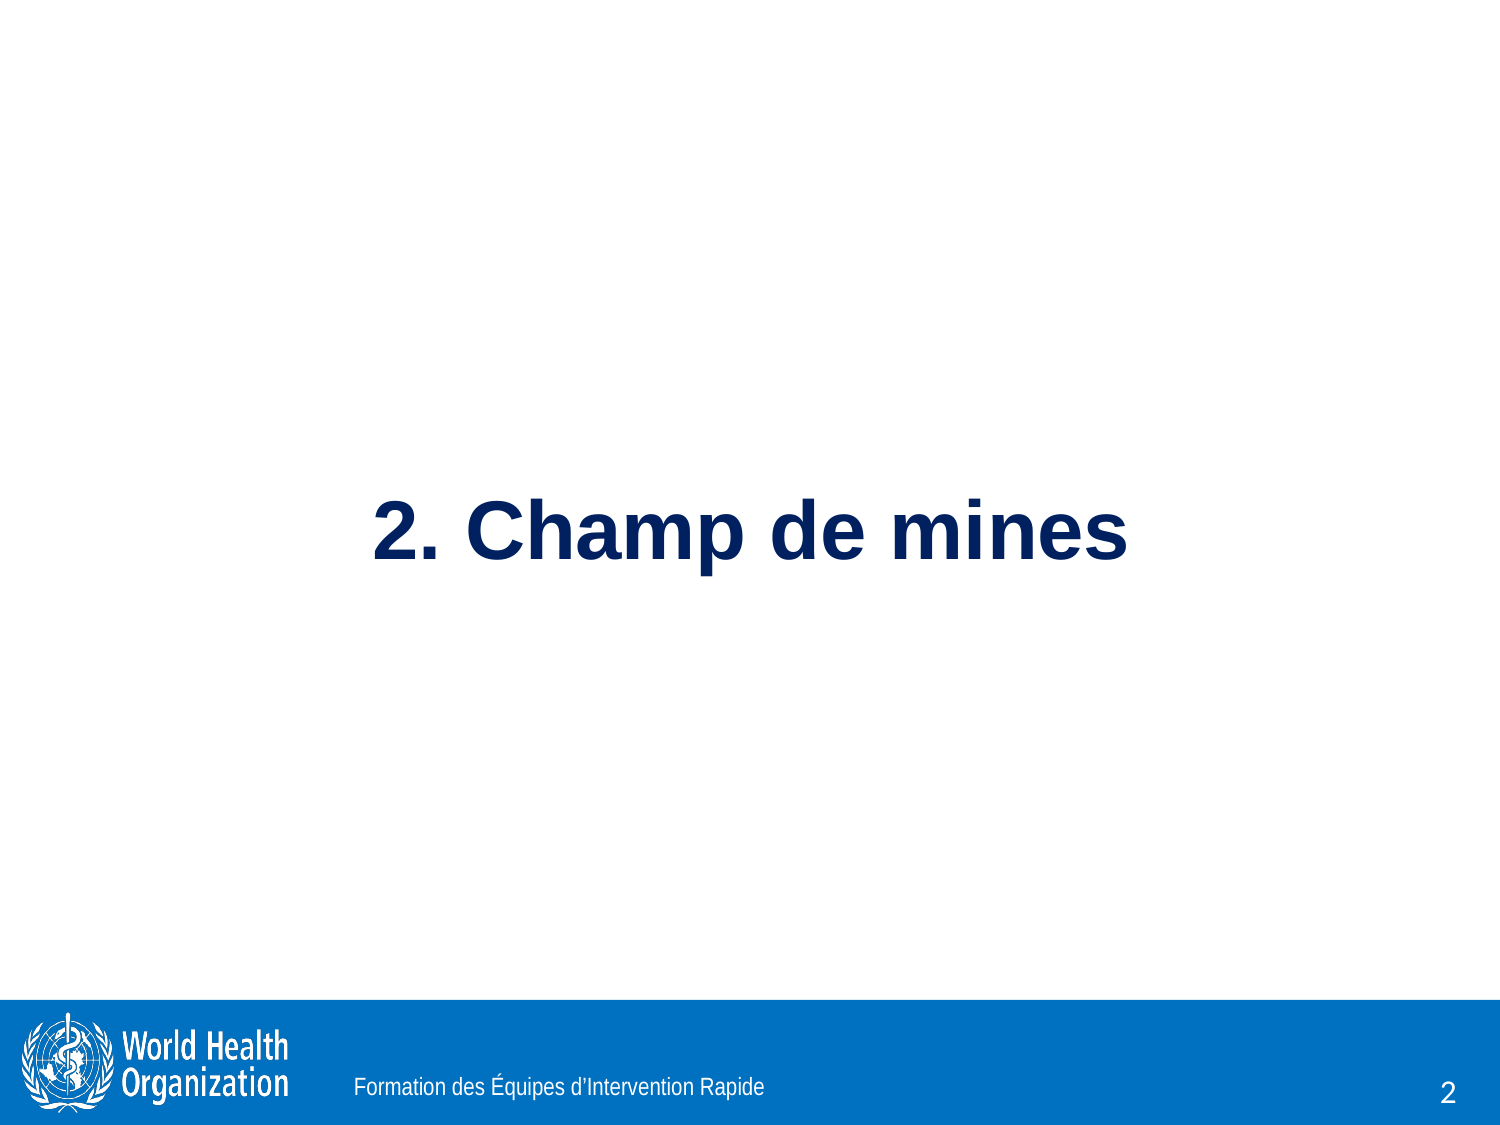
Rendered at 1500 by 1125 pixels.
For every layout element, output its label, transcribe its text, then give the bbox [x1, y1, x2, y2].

picture [21, 1012, 288, 1113]
title 2. Champ de mines [76, 432, 1427, 621]
